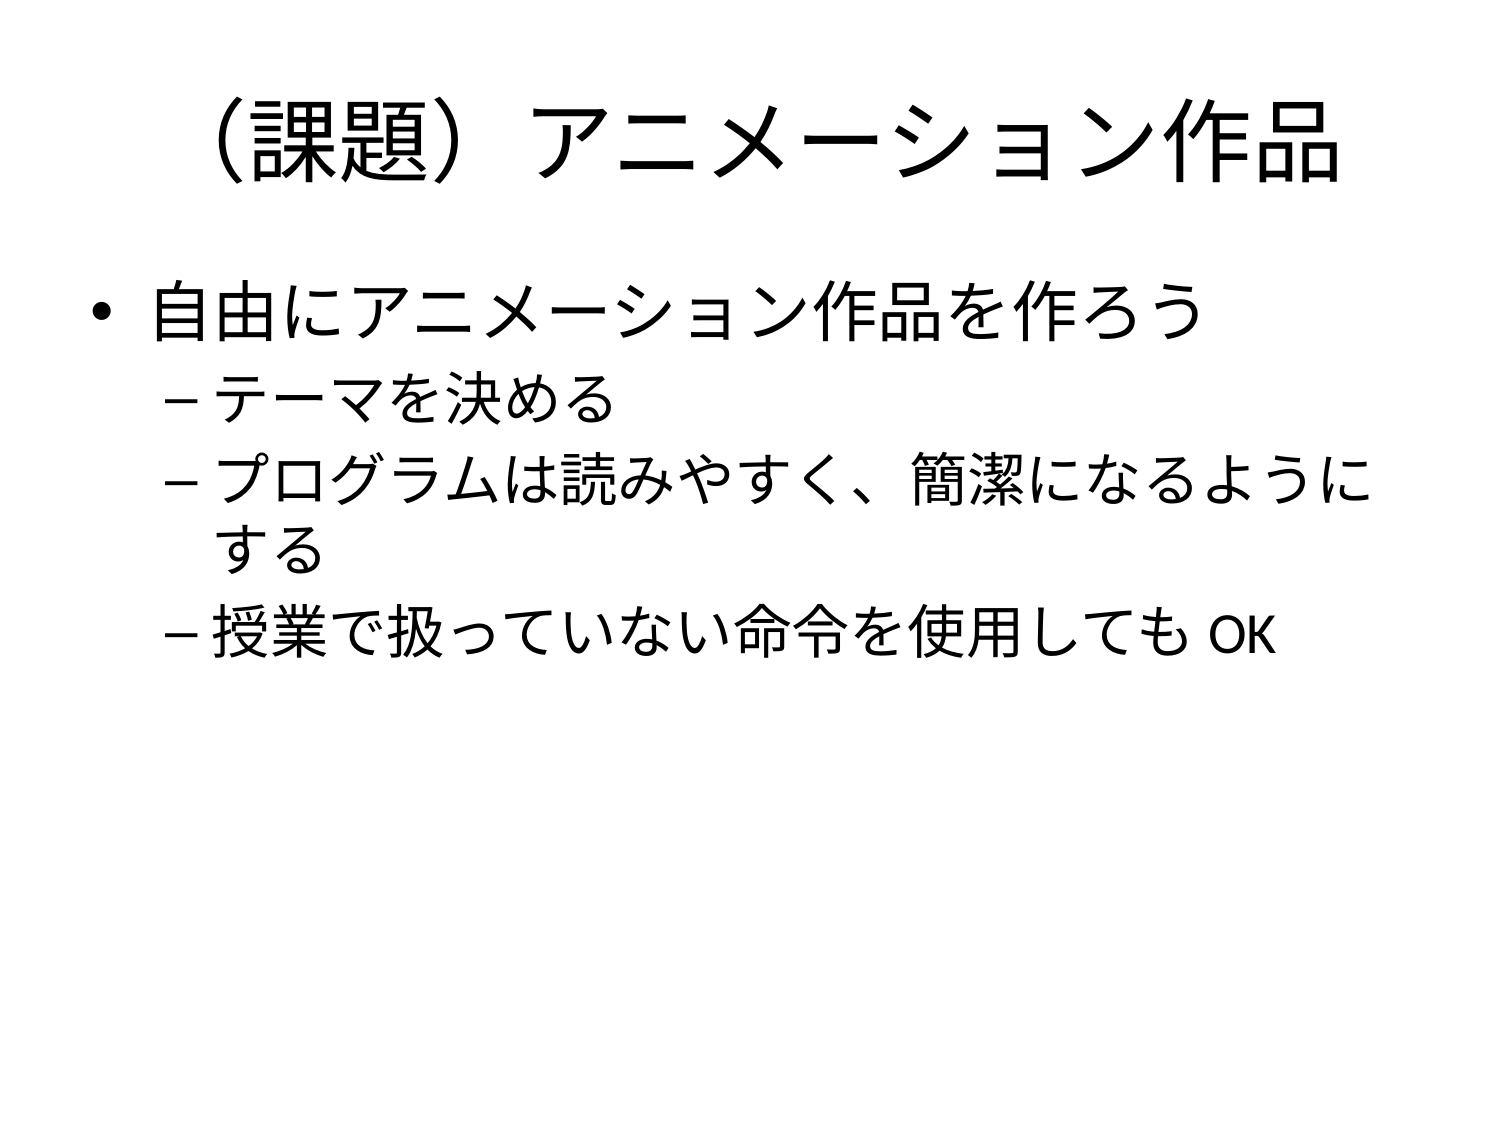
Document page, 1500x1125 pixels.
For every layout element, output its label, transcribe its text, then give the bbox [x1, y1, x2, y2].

list 自由にアニメーション作品を作ろう テーマを決める プログラムは読みやすく、簡潔になるようにする 授業で扱っていない命令を使用してもOK [75, 262, 1425, 1005]
title （課題）アニメーション作品 [75, 45, 1425, 233]
